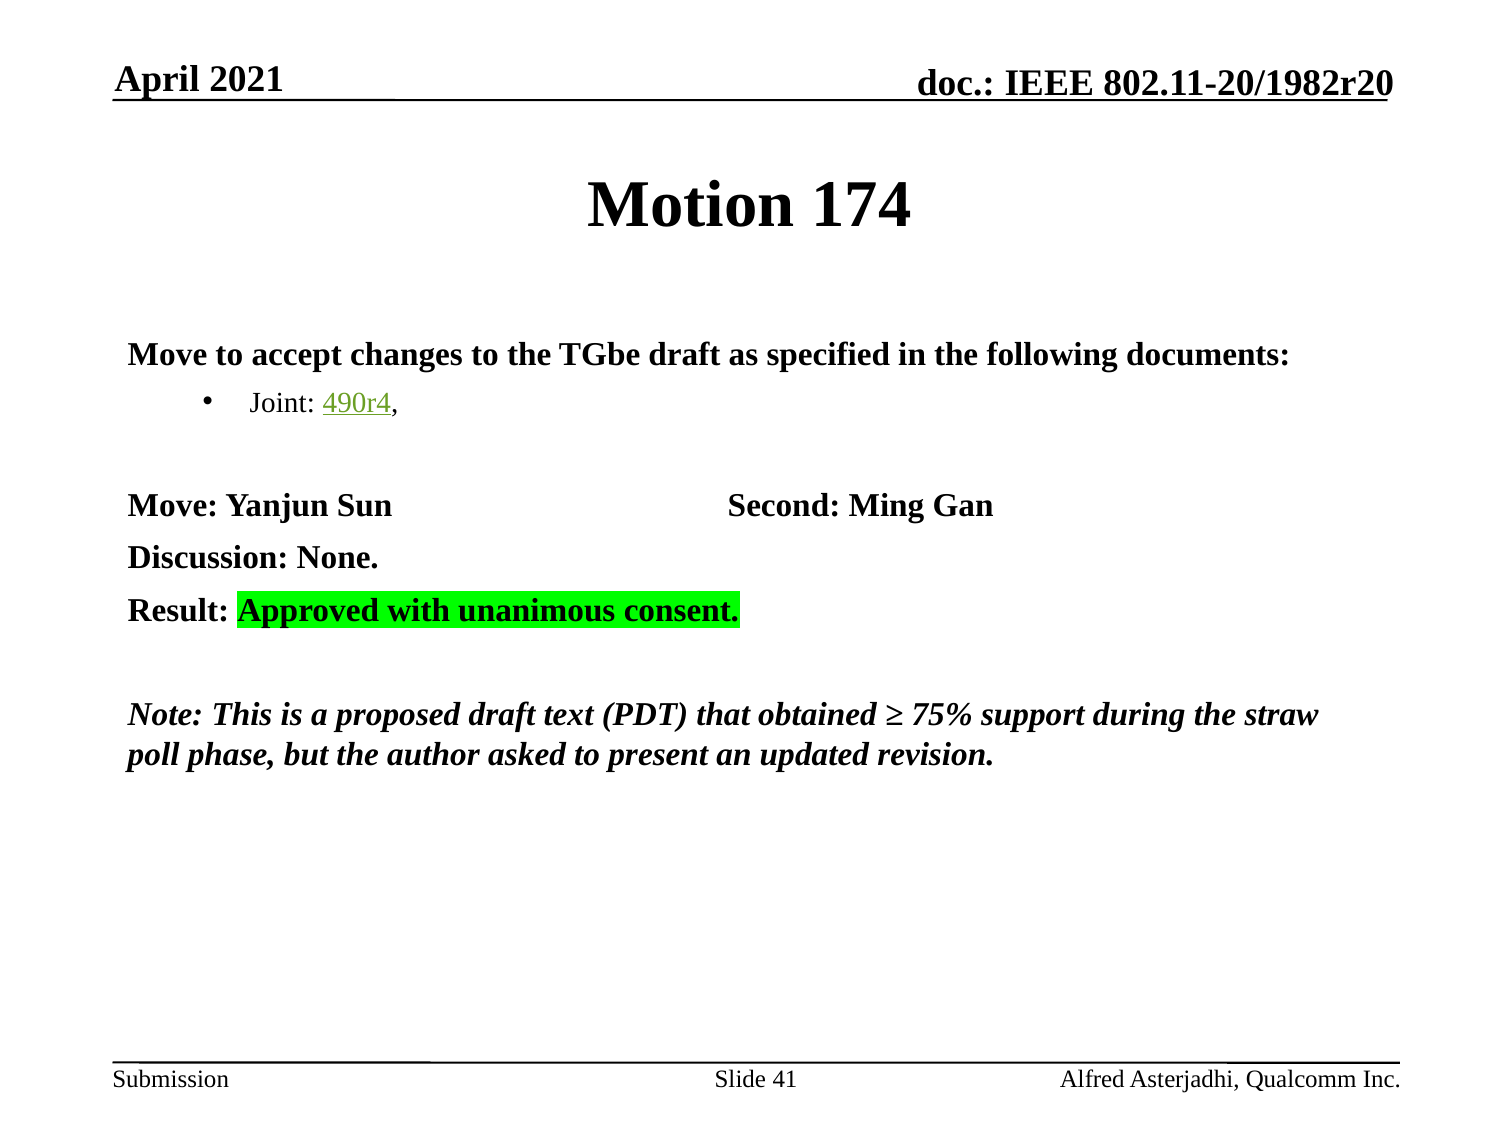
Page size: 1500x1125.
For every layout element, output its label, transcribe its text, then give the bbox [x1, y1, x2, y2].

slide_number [114, 54, 423, 100]
list Move to accept changes to the TGbe draft as specified in the following documents: Joint: 490r4, Move: Yanjun Sun Second: Ming Gan Discussion: None. Result: Approved with unanimous consent. Note: This is a proposed draft text (PDT) that obtained ≥ 75% support during the straw poll phase, but the author asked to present an updated revision. [112, 324, 1388, 1000]
title Motion 174 [112, 112, 1388, 288]
footer Alfred Asterjadhi, Qualcomm Inc. [878, 1061, 1402, 1093]
slide_number Slide 41 [712, 1061, 800, 1123]
